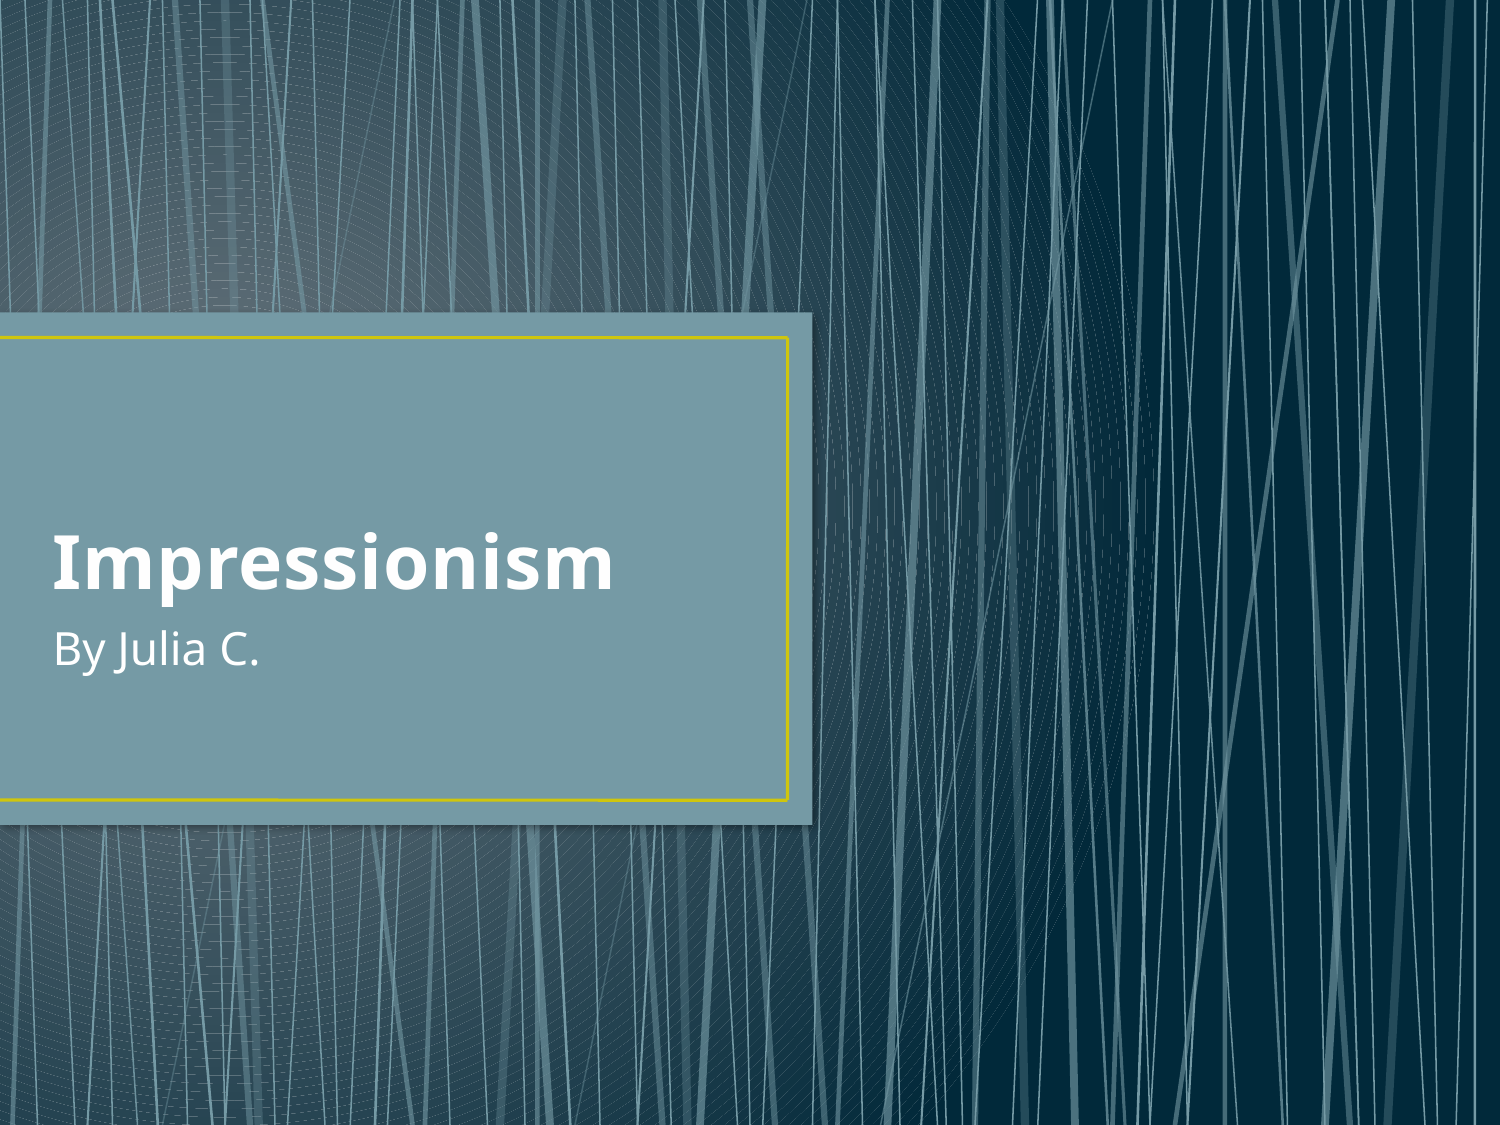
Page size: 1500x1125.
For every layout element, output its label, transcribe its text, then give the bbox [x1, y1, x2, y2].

subtitle By Julia C. [37, 612, 763, 788]
title Impressionism [37, 349, 763, 612]
